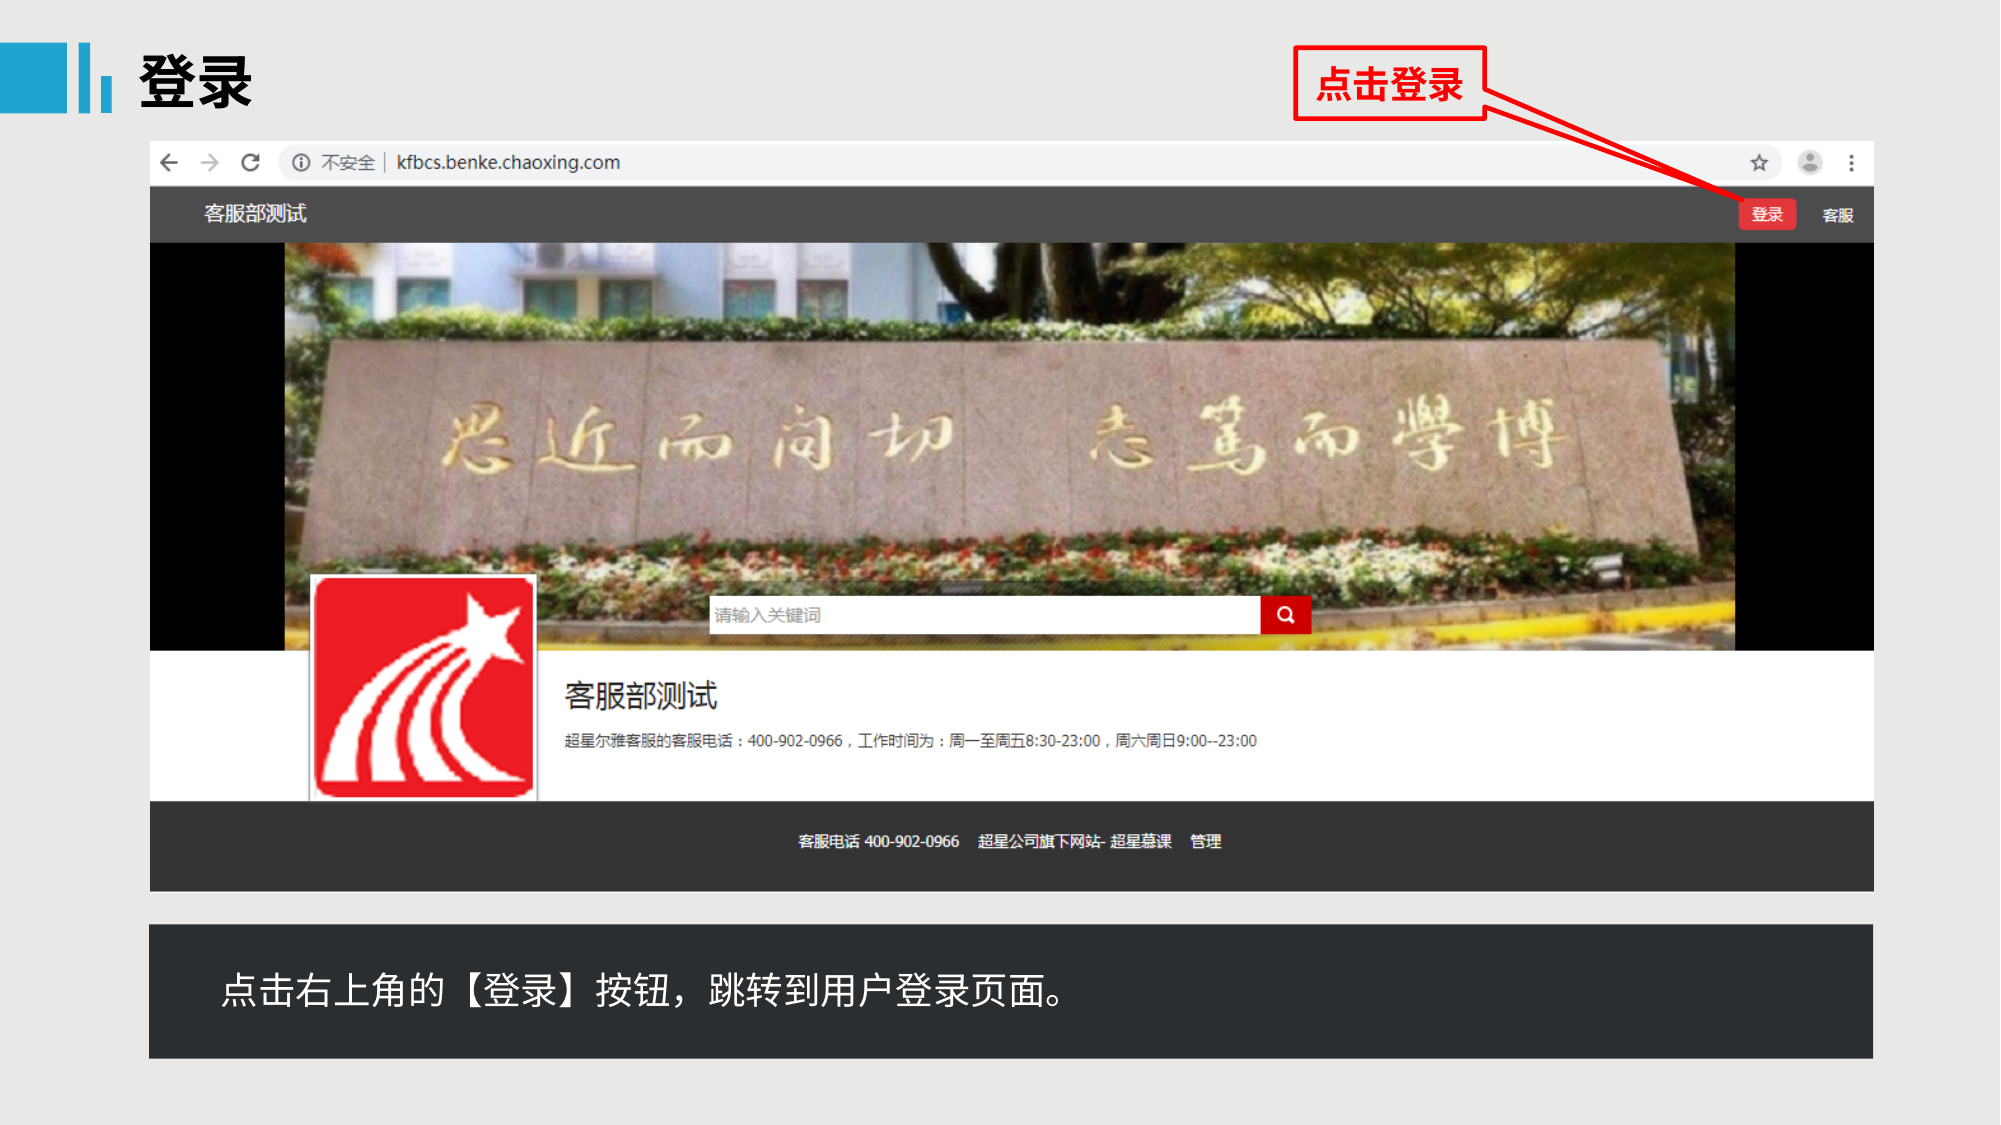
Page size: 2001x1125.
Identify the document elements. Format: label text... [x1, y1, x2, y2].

text_box [0, 41, 69, 116]
text_box 点击登录 [1293, 45, 1604, 138]
text_box [147, 922, 1875, 1061]
text_box [77, 41, 92, 116]
text_box [99, 74, 114, 115]
text_box 登录 [123, 38, 708, 123]
picture [149, 141, 1874, 893]
text_box 点击右上角的【登录】按钮，跳转到用户登录页面。 [205, 959, 1224, 1020]
